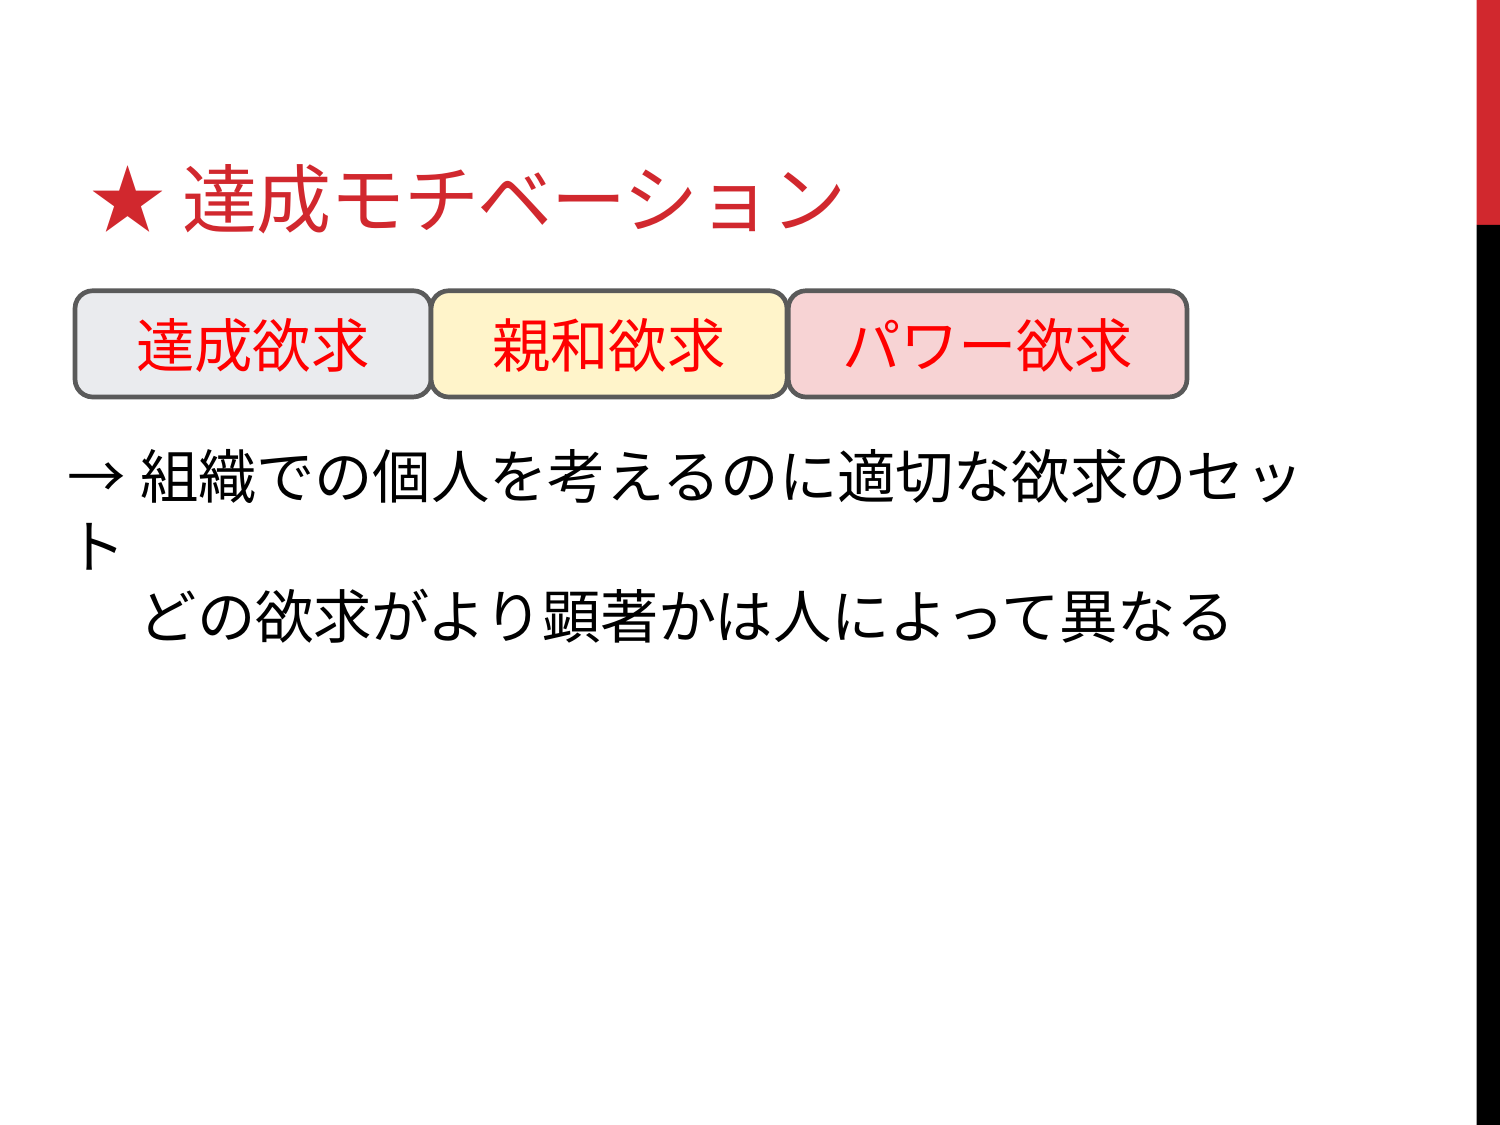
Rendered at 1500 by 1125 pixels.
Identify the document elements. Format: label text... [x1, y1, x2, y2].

text_box パワー欲求 [785, 288, 1190, 400]
text_box 親和欲求 [428, 288, 788, 400]
text_box 達成欲求 [72, 288, 431, 400]
title ★達成モチベーション [75, 25, 1025, 250]
text_box →組織での個人を考えるのに適切な欲求のセット どの欲求がより顕著かは人によって異なる [53, 432, 1376, 658]
